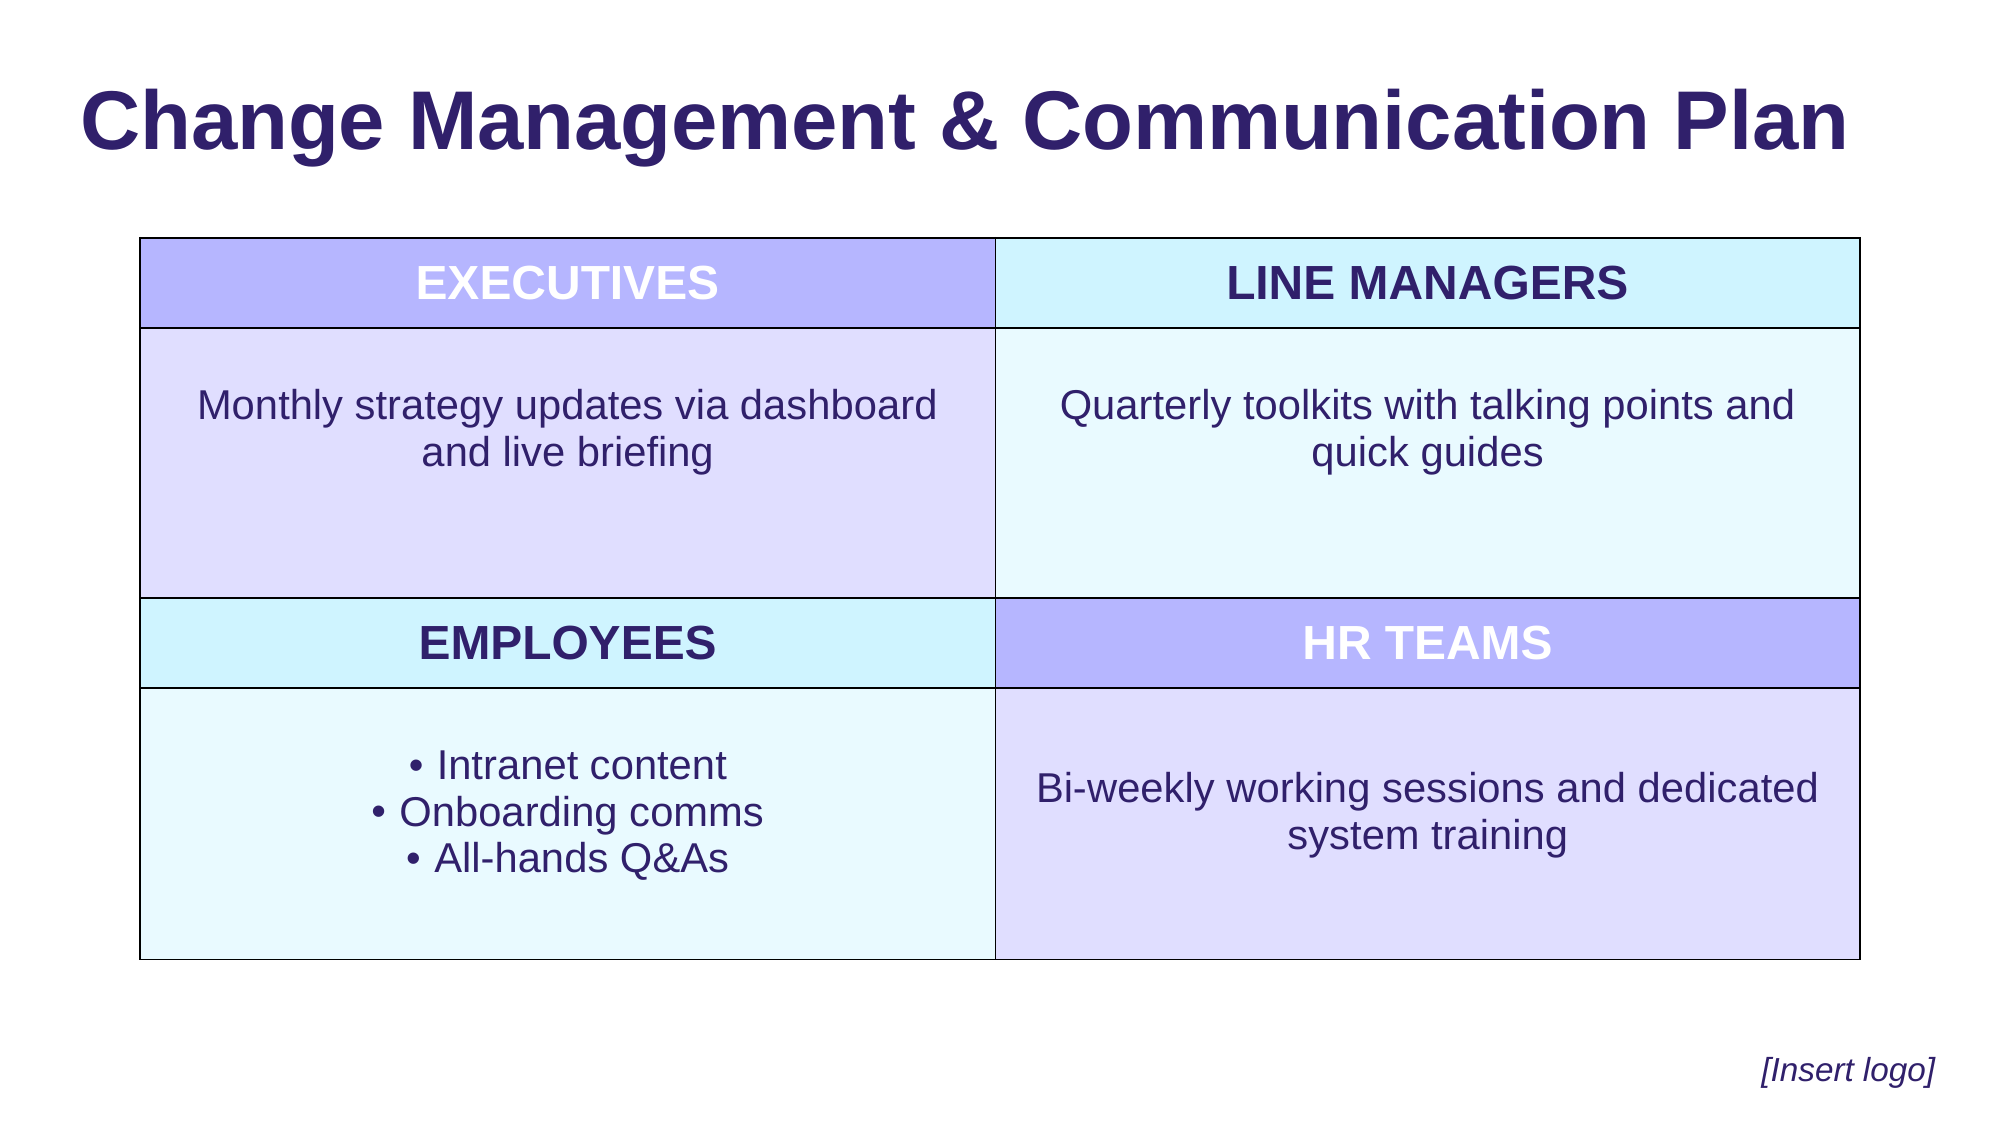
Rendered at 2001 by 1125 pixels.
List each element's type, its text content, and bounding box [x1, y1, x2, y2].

table_cell Intranet content Onboarding comms All-hands Q&As [141, 689, 995, 959]
table_header EXECUTIVES [141, 239, 995, 327]
table_cell Bi-weekly working sessions and dedicated system training [996, 689, 1859, 959]
table_cell Monthly strategy updates via dashboard and live briefing [141, 329, 995, 597]
table_cell Quarterly toolkits with talking points and quick guides [996, 329, 1859, 597]
table_cell EMPLOYEES [141, 599, 995, 687]
table_cell HR TEAMS [996, 599, 1859, 687]
title Change Management & Communication Plan [80, 78, 1922, 178]
title [Insert logo] [1744, 1007, 1976, 1074]
table_header LINE MANAGERS [996, 239, 1859, 327]
